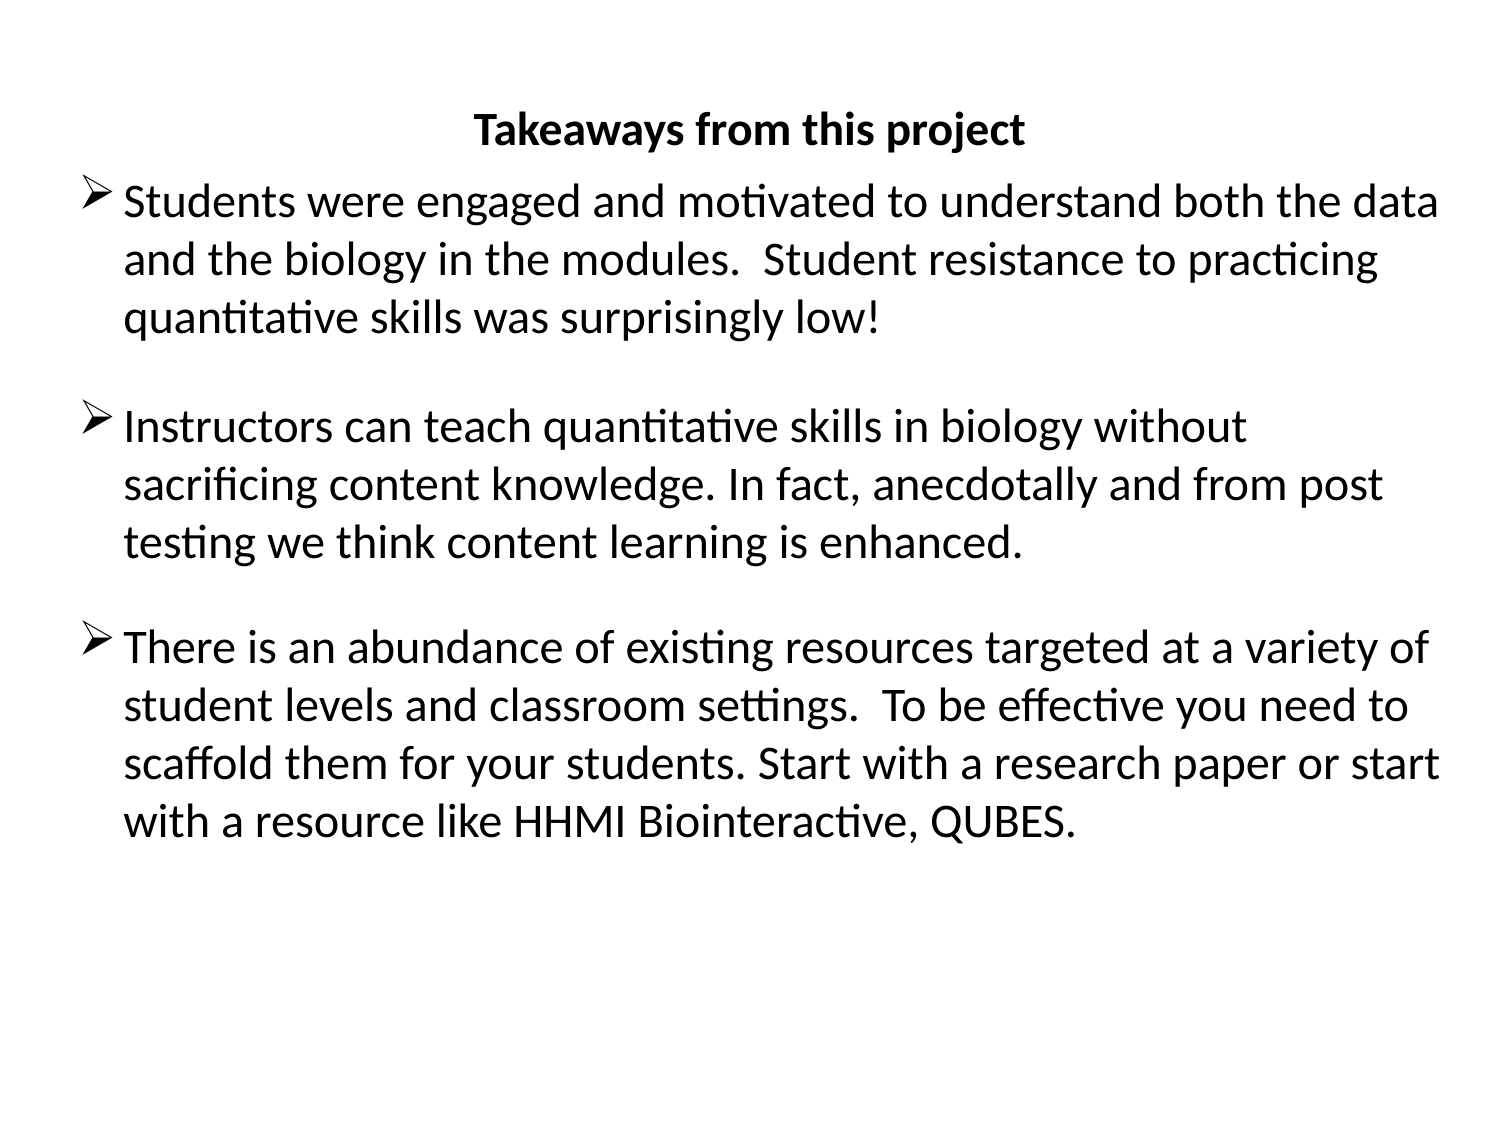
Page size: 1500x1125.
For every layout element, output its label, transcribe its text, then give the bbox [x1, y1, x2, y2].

title Takeaways from this project [75, 89, 1425, 161]
list Students were engaged and motivated to understand both the data and the biology in the modules. Student resistance to practicing quantitative skills was surprisingly low! Instructors can teach quantitative skills in biology without sacrificing content knowledge. In fact, anecdotally and from post testing we think content learning is enhanced. There is an abundance of existing resources targeted at a variety of student levels and classroom settings. To be effective you need to scaffold them for your students. Start with a research paper or start with a resource like HHMI Biointeractive, QUBES. [63, 161, 1466, 1002]
